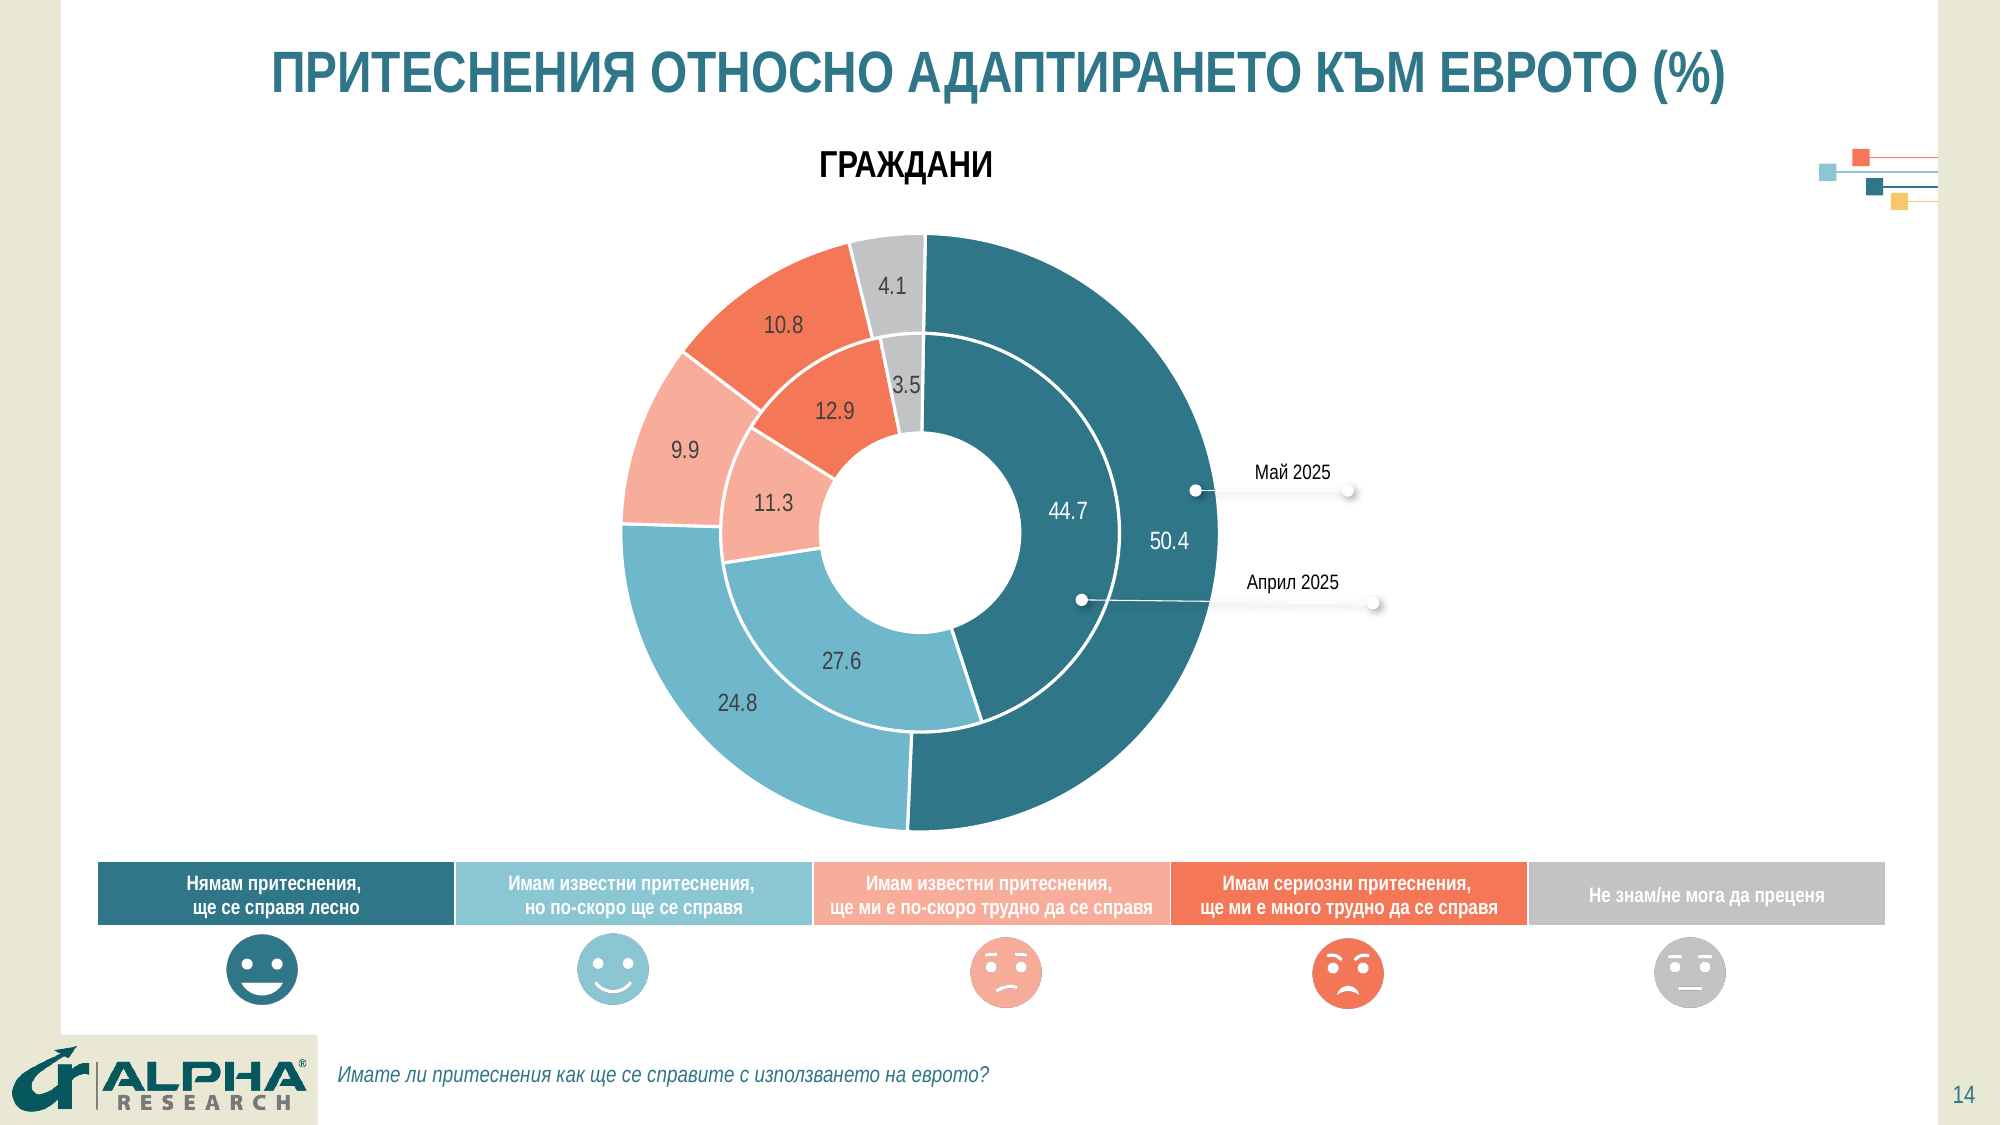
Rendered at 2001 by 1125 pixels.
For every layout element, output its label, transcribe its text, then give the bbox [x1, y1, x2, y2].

title ПРИТЕСНЕНИЯ ОТНОСНО АДАПТИРАНЕТО КЪМ ЕВРОТО (%) [75, 12, 1924, 135]
picture [1303, 929, 1393, 1018]
picture [1645, 928, 1735, 1017]
picture [961, 928, 1051, 1017]
picture [568, 924, 658, 1014]
picture [217, 925, 307, 1014]
chart [81, 205, 1887, 1021]
text_box ГРАЖДАНИ [597, 132, 1215, 192]
picture [12, 1046, 307, 1112]
list Имате ли притеснения как ще се справите с използването на еврото? [322, 1055, 1891, 1121]
slide_number 14 [1923, 1063, 1991, 1124]
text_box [1081, 599, 1374, 604]
